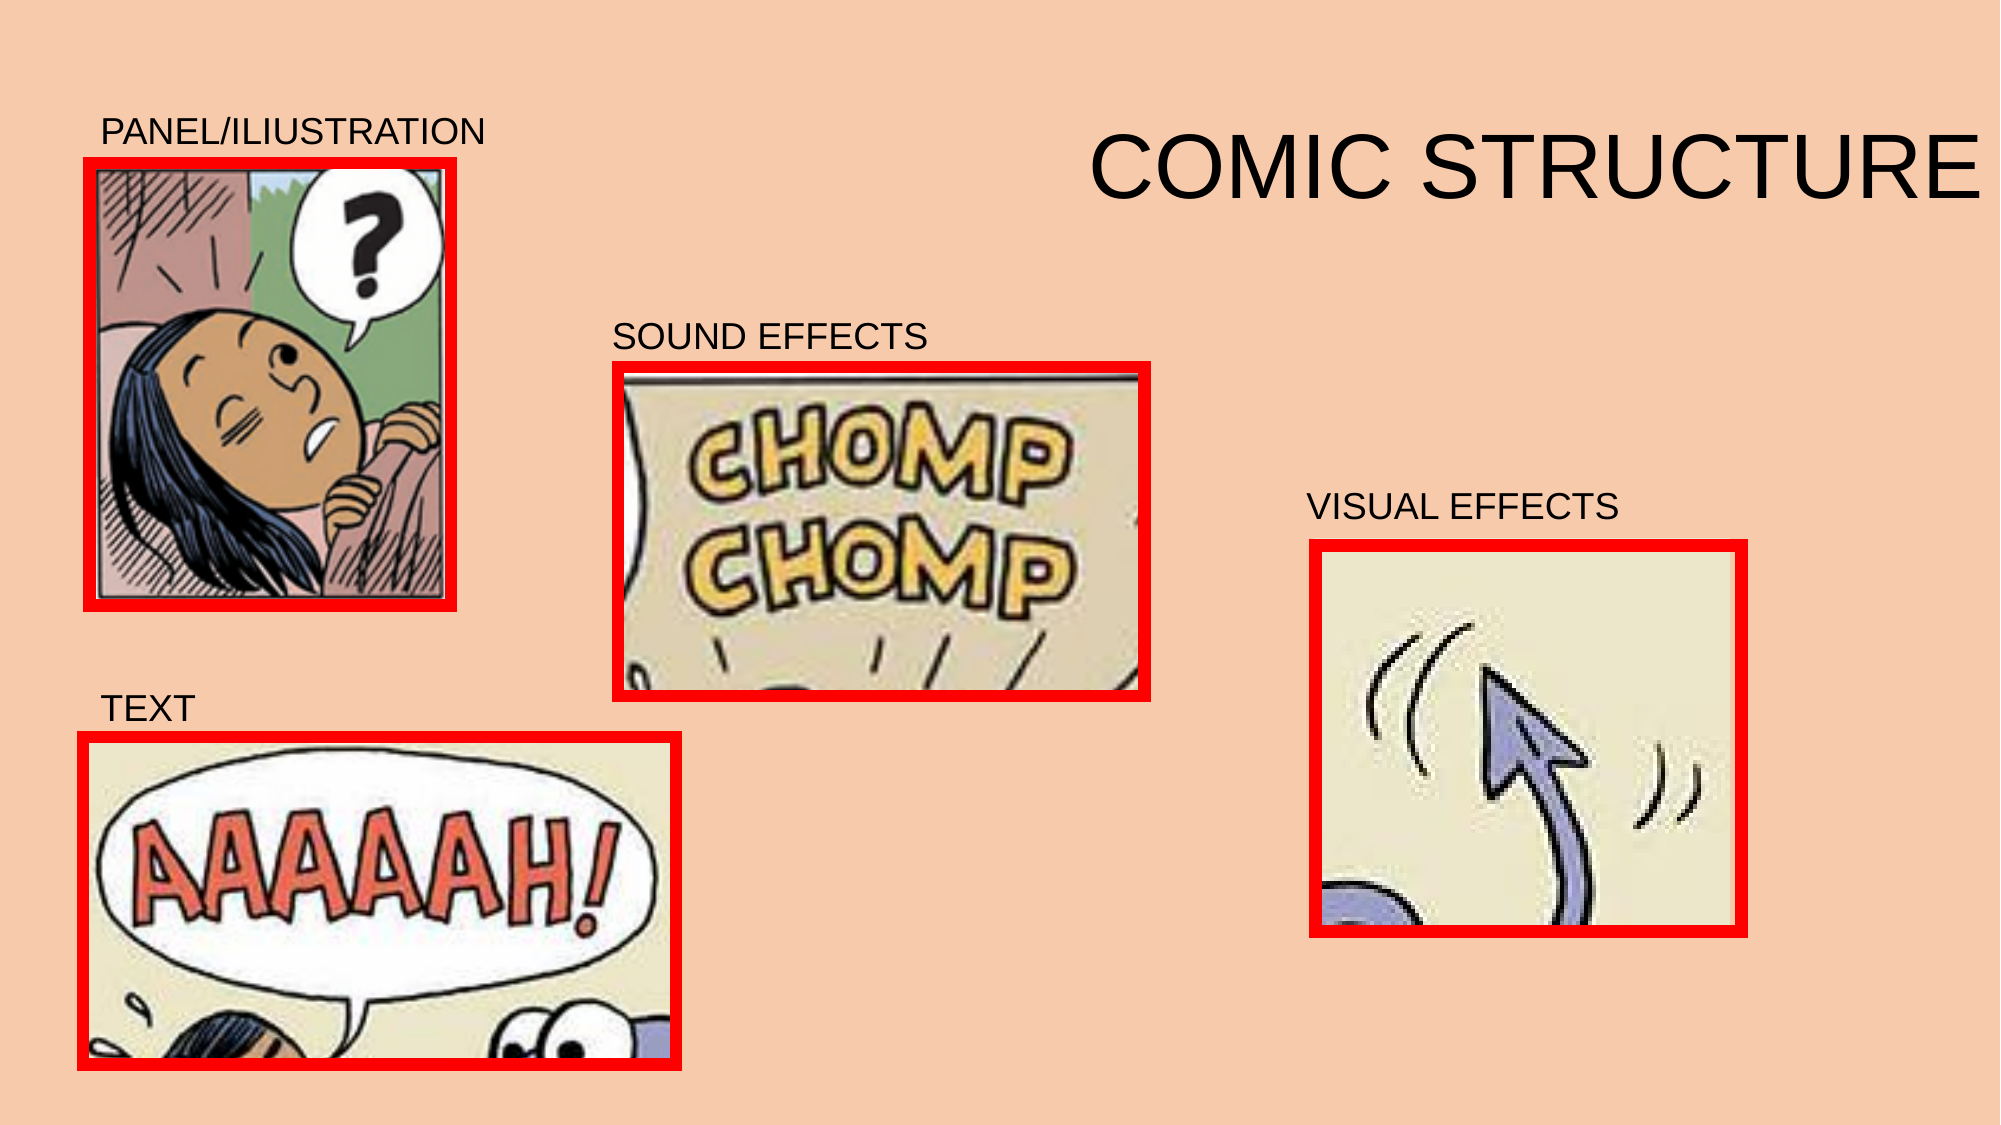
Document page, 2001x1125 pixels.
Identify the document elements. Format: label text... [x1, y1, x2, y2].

picture [1313, 538, 1742, 929]
text_box PANEL/ILIUSTRATION [85, 99, 513, 160]
picture [617, 366, 1145, 697]
title COMIC STRUCTURE [0, 59, 2000, 278]
text_box TEXT [85, 676, 513, 737]
picture [85, 738, 681, 1064]
text_box VISUAL EFFECTS [1291, 474, 1719, 535]
text_box SOUND EFFECTS [596, 304, 1024, 365]
picture [87, 158, 450, 606]
